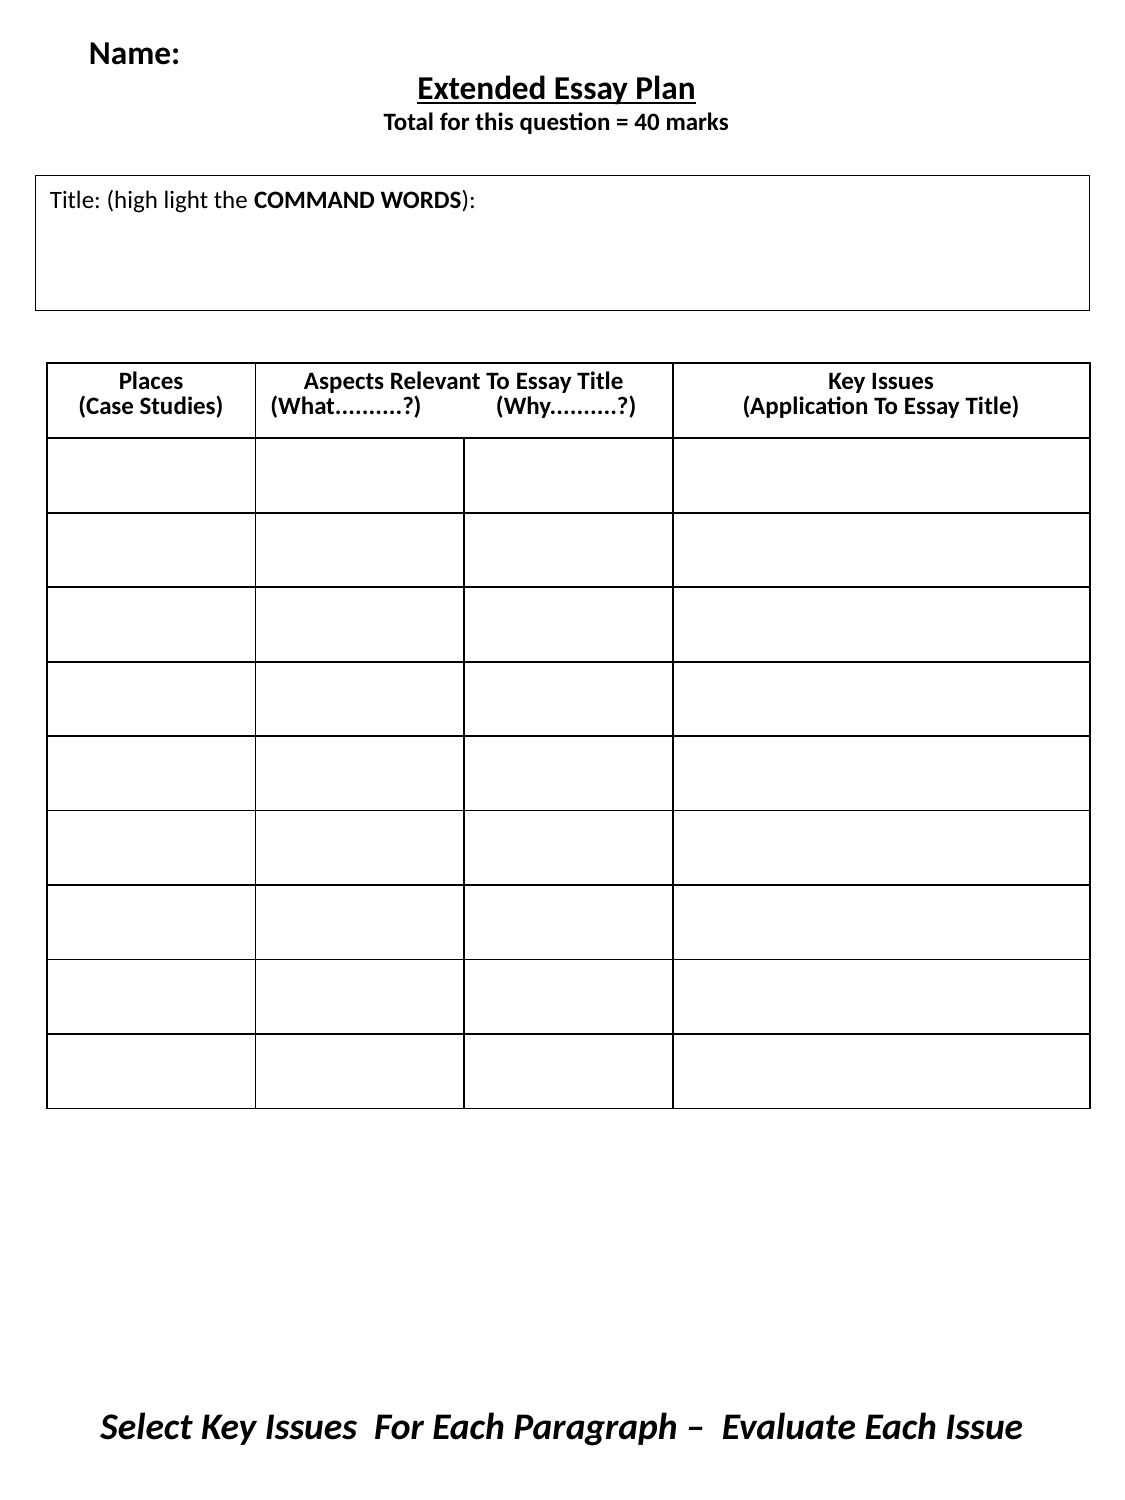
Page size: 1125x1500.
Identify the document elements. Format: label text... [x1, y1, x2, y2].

table_cell [674, 663, 1089, 735]
table_cell [465, 886, 672, 959]
table_cell [48, 1035, 255, 1108]
table_cell [256, 886, 463, 959]
table_cell [256, 439, 463, 512]
table_cell [256, 811, 463, 884]
table_cell [48, 886, 255, 959]
table_cell [256, 663, 463, 735]
table_cell [465, 514, 672, 586]
table_cell [674, 588, 1089, 661]
table_cell [48, 737, 255, 810]
table_cell [674, 737, 1089, 810]
table_cell [465, 811, 672, 884]
table_cell [48, 439, 255, 512]
table_cell [674, 886, 1089, 959]
table_cell [674, 811, 1089, 884]
table_cell [674, 960, 1089, 1033]
table_cell [48, 514, 255, 586]
table_cell [465, 588, 672, 661]
table_header Aspects Relevant To Essay Title (What..........?) (Why..........?) [256, 364, 672, 437]
table_cell [256, 588, 463, 661]
table_cell [48, 663, 255, 735]
table_cell [465, 737, 672, 810]
table_cell [48, 588, 255, 661]
table_cell [256, 737, 463, 810]
table_cell [674, 439, 1089, 512]
table_cell [256, 1035, 463, 1108]
text_box Title: (high light the COMMAND WORDS): [35, 175, 1090, 311]
table_cell [465, 1035, 672, 1108]
text_box Extended Essay Plan Total for this question = 40 marks [363, 58, 750, 144]
table_cell [256, 514, 463, 586]
table_cell [256, 960, 463, 1033]
table_cell [674, 1035, 1089, 1108]
table_header Key Issues (Application To Essay Title) [674, 364, 1089, 437]
table_cell [48, 960, 255, 1033]
table_cell [465, 960, 672, 1033]
table_cell [48, 811, 255, 884]
table_cell [465, 439, 672, 512]
table_cell [674, 514, 1089, 586]
table_header Places (Case Studies) [48, 364, 255, 437]
table_cell [465, 663, 672, 735]
text_box Name: [23, 23, 246, 79]
text_box Select Key Issues For Each Paragraph – Evaluate Each Issue [58, 1394, 1067, 1455]
